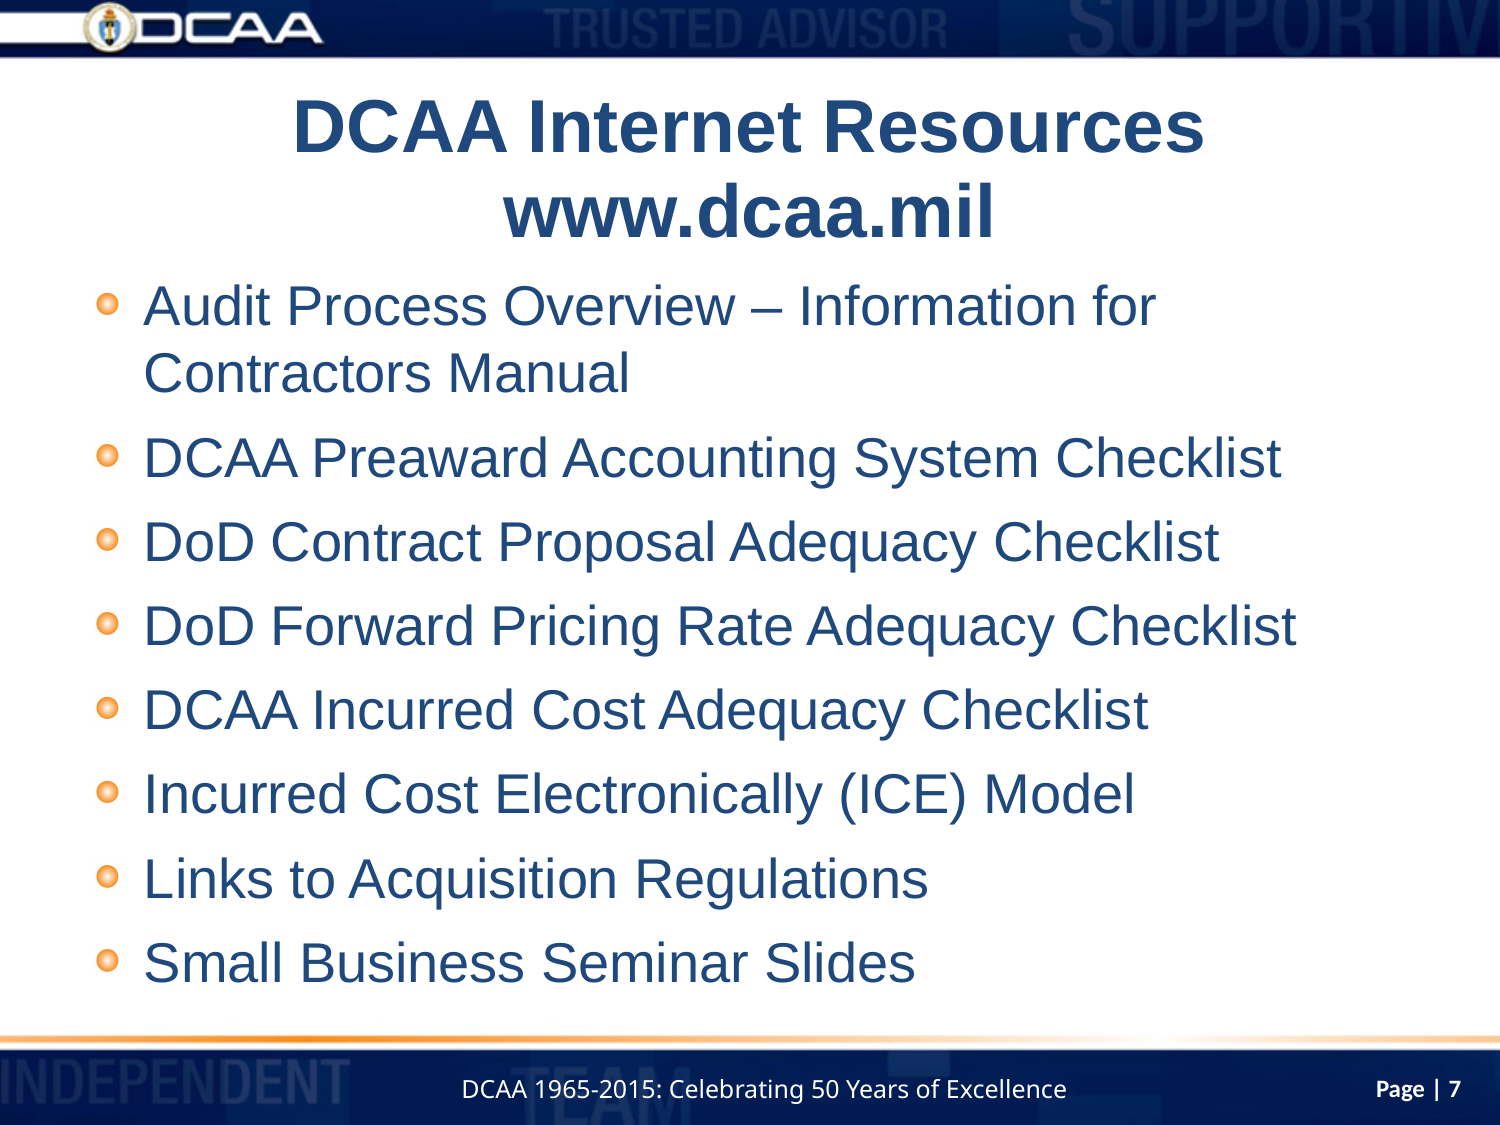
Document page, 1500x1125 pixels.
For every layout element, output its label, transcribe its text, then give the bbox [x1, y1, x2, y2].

slide_number Page | 7 [1234, 1065, 1477, 1111]
text_box DCAA 1965-2015: Celebrating 50 Years of Excellence [446, 1066, 1083, 1112]
title DCAA Internet Resources www.dcaa.mil [74, 74, 1426, 262]
list Audit Process Overview – Information for Contractors Manual DCAA Preaward Accounting System Checklist DoD Contract Proposal Adequacy Checklist DoD Forward Pricing Rate Adequacy Checklist DCAA Incurred Cost Adequacy Checklist Incurred Cost Electronically (ICE) Model Links to Acquisition Regulations Small Business Seminar Slides [74, 262, 1426, 1006]
picture [0, 0, 1500, 1125]
